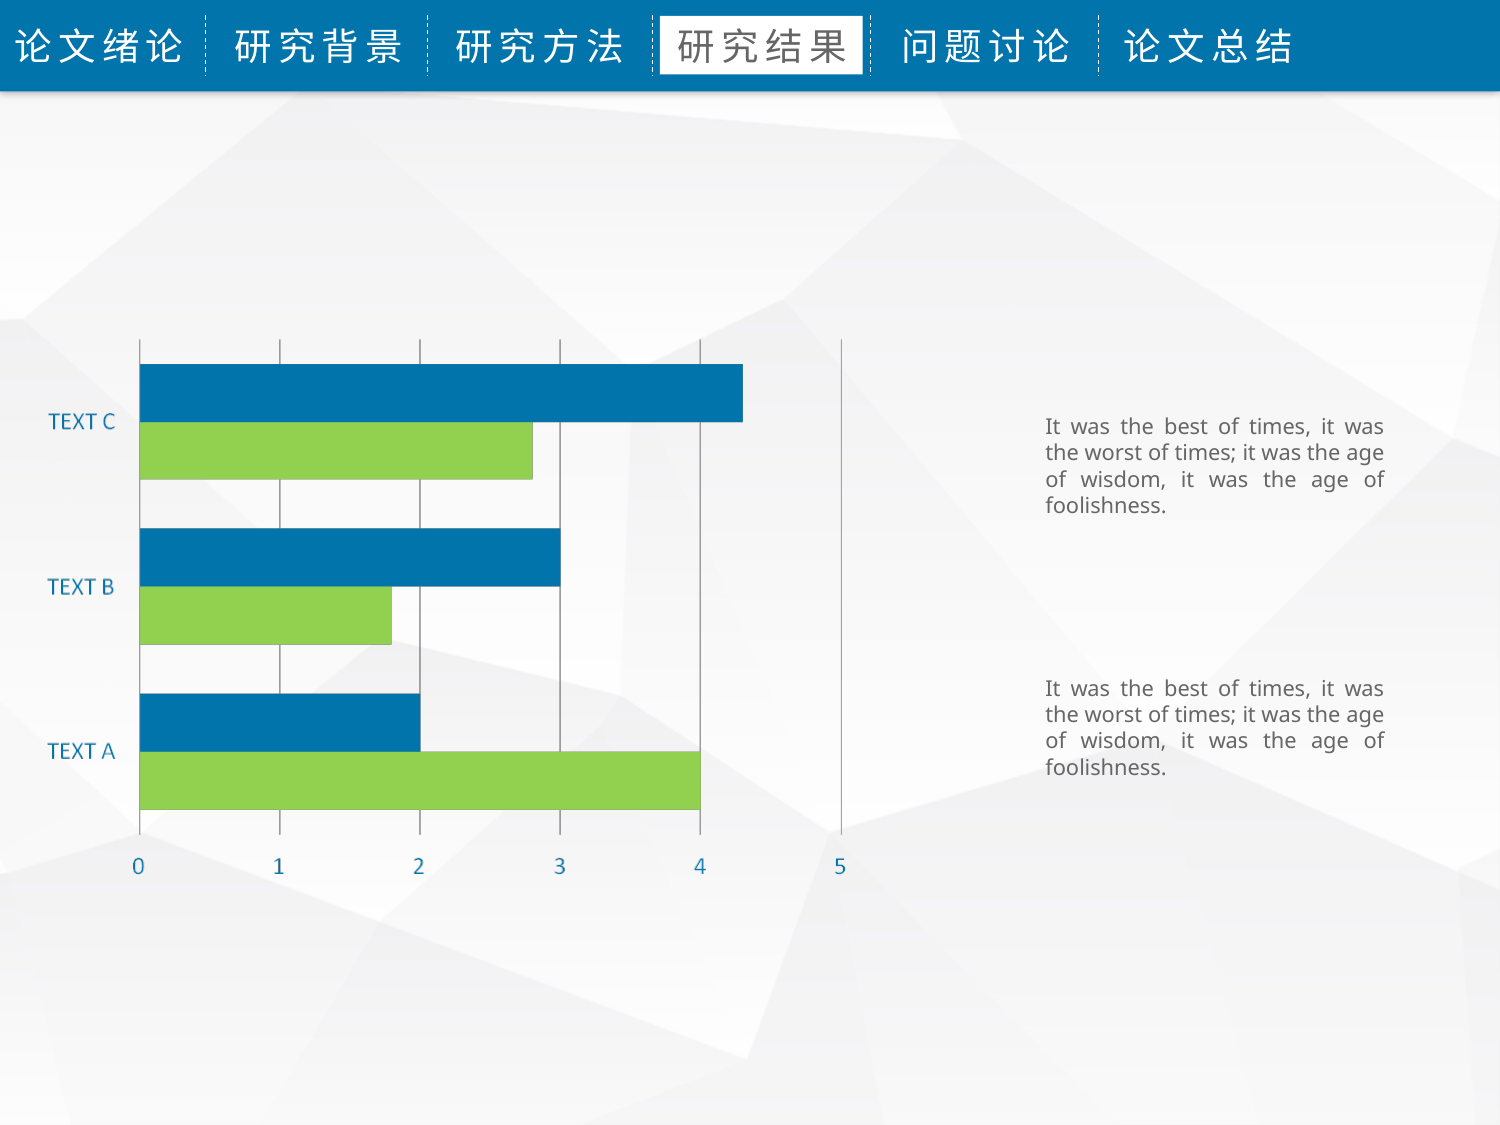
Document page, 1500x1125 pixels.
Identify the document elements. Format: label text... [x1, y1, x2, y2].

text_box 研究结果 [663, 15, 870, 76]
text_box 问题讨论 [886, 15, 1098, 76]
text_box 研究方法 [440, 15, 652, 76]
text_box 研究背景 [214, 15, 423, 76]
text_box [659, 15, 663, 75]
text_box [0, 0, 1500, 92]
text_box 研究结果 [871, 15, 876, 76]
text_box It was the best of times, it was the worst of times; it was the age of wisdom, it was the age of foolishness. [1030, 405, 1400, 526]
text_box 论文总结 [1109, 15, 1322, 76]
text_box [25, 308, 879, 902]
picture [0, 92, 1500, 1125]
text_box 论文绪论 [0, 15, 211, 76]
text_box It was the best of times, it was the worst of times; it was the age of wisdom, it was the age of foolishness. [1030, 667, 1400, 787]
